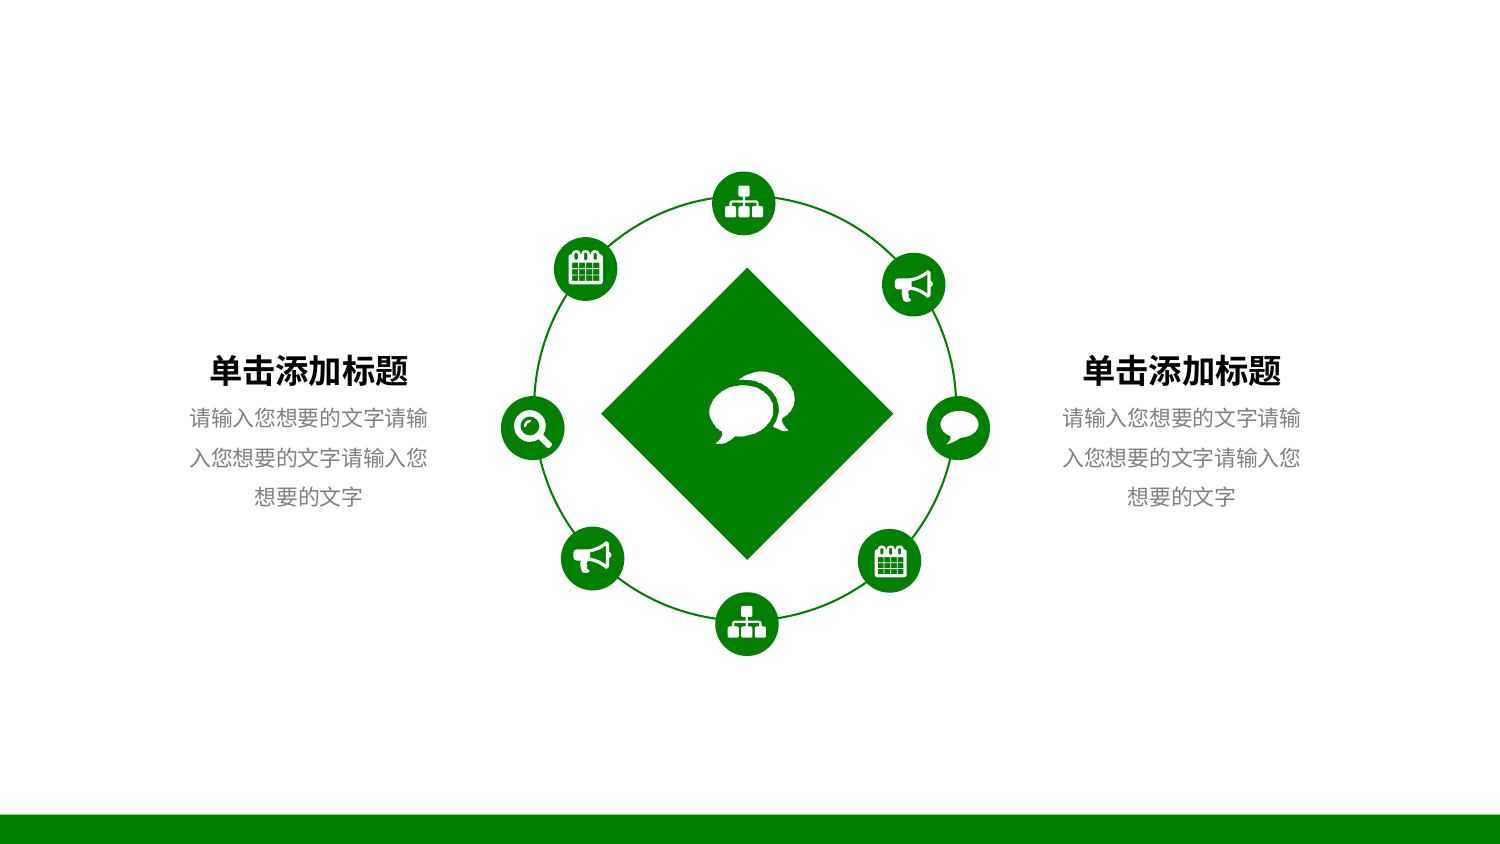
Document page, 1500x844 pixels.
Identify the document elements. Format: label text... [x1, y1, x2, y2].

text_box [894, 270, 934, 302]
text_box [874, 545, 907, 578]
text_box 单击添加标题 [1041, 344, 1324, 386]
text_box [573, 541, 612, 573]
text_box [553, 237, 618, 301]
text_box 请输入您想要的文字请输入您想要的文字请输入您想要的文字 [167, 386, 450, 516]
text_box [534, 197, 956, 619]
text_box 单击添加标题 [168, 344, 450, 386]
text_box 请输入您想要的文字请输入您想要的文字请输入您想要的文字 [1041, 386, 1324, 516]
text_box [0, 814, 1500, 844]
text_box [715, 592, 779, 657]
text_box [560, 526, 625, 591]
text_box [568, 250, 603, 285]
text_box [712, 171, 776, 236]
text_box [940, 410, 979, 445]
text_box [514, 410, 553, 449]
text_box [500, 396, 565, 461]
text_box [926, 396, 991, 461]
text_box [857, 528, 922, 593]
text_box [727, 605, 766, 638]
picture [709, 371, 796, 444]
text_box [725, 185, 764, 218]
text_box [882, 252, 946, 317]
